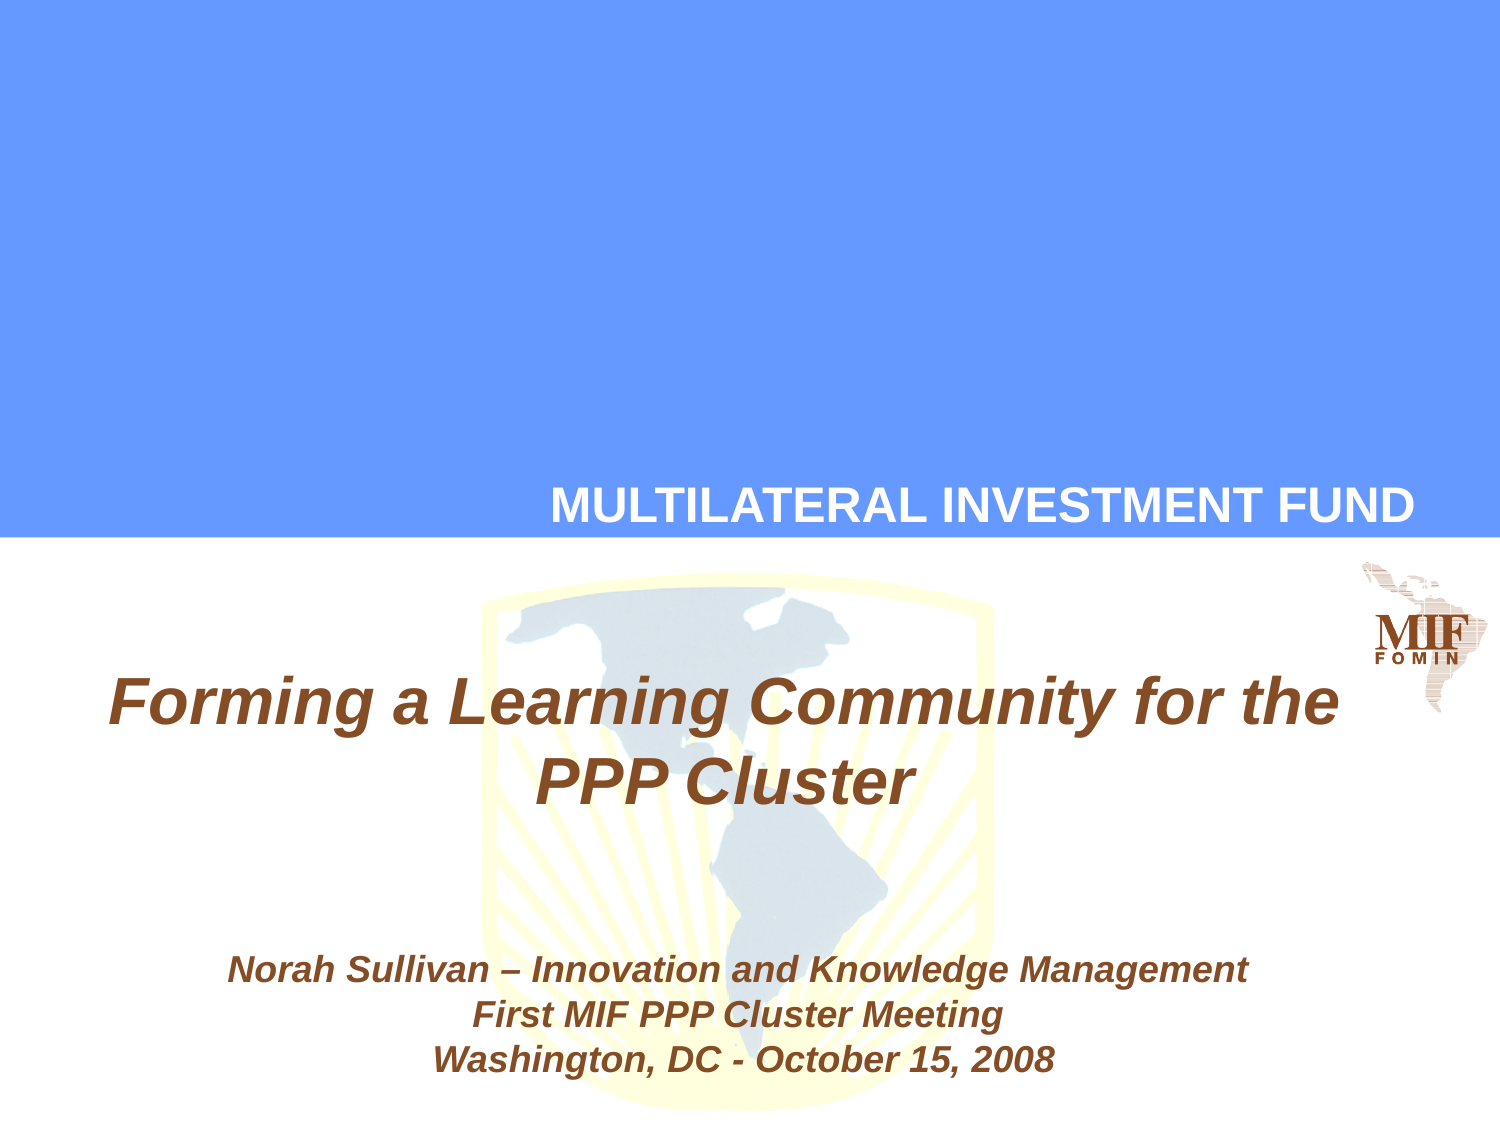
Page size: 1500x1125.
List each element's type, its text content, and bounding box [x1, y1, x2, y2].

text_box Norah Sullivan – Innovation and Knowledge Management First MIF PPP Cluster Meeting Washington, DC - October 15, 2008 [1041, 937, 1488, 1088]
text_box Norah Sullivan – Innovation and Knowledge Management First MIF PPP Cluster Meeting Washington, DC - October 15, 2008 [0, 937, 444, 1088]
text_box MULTILATERAL INVESTMENT FUND [535, 465, 1431, 600]
text_box Forming a Learning Community for the PPP Cluster [87, 650, 444, 826]
picture [1361, 562, 1488, 714]
picture [449, 549, 1038, 1125]
text_box Forming a Learning Community for the PPP Cluster [1041, 650, 1363, 826]
